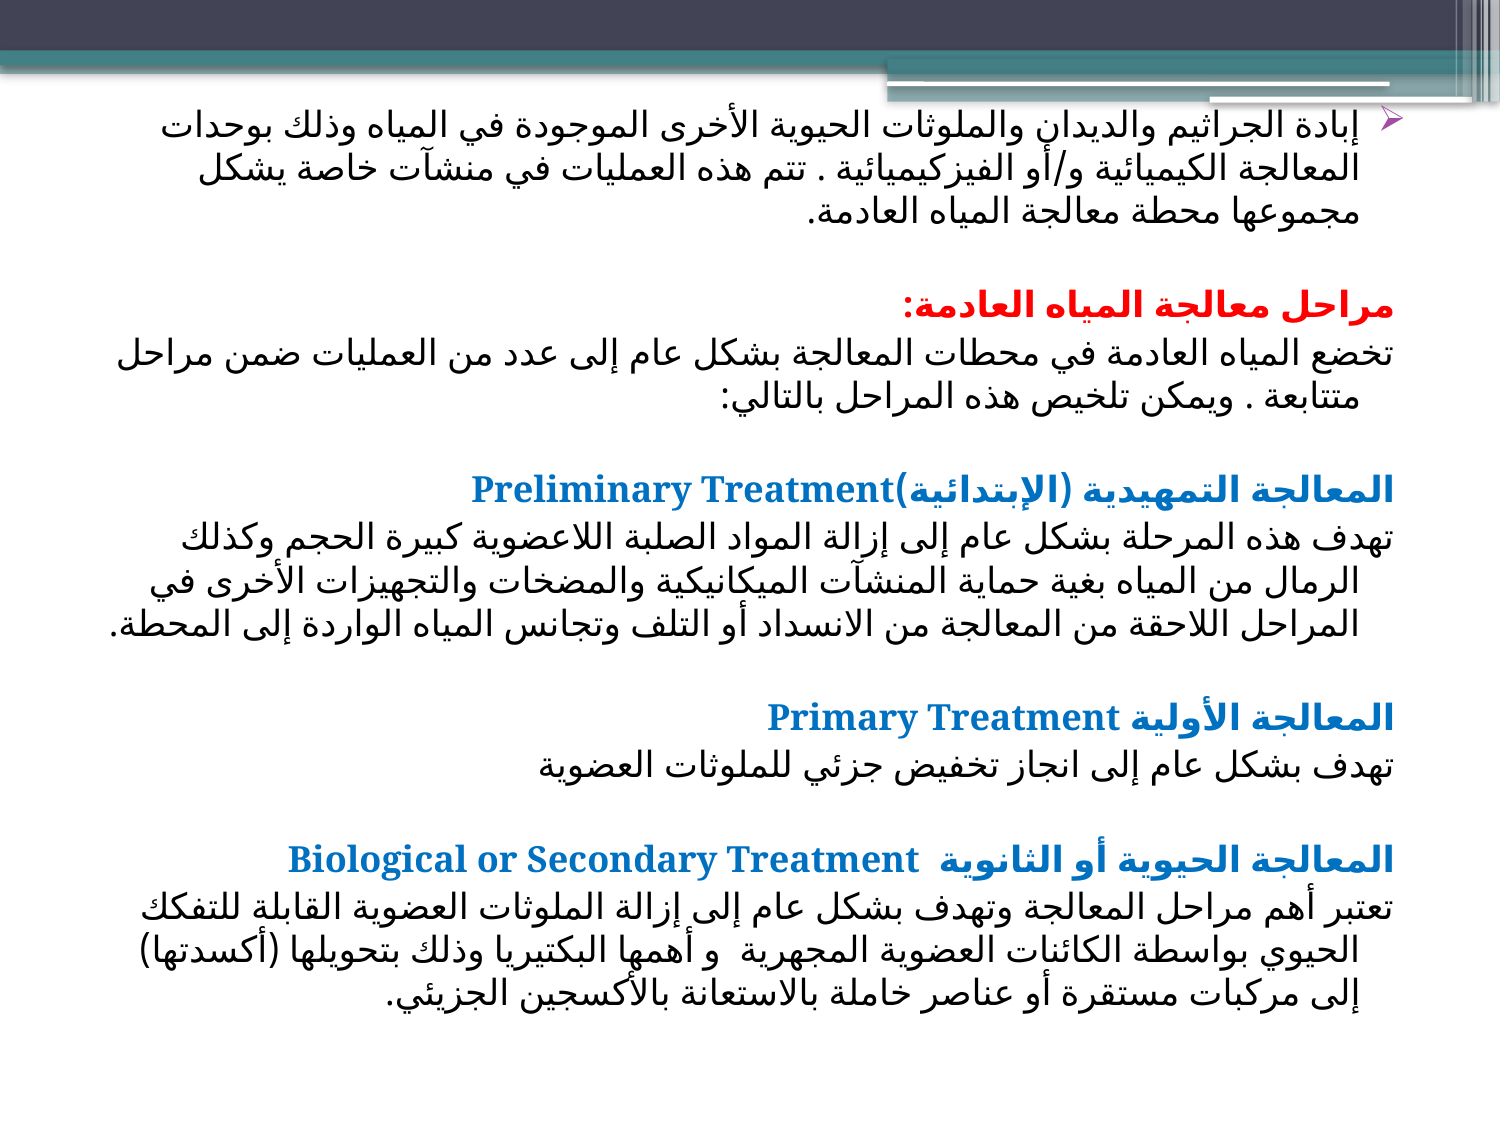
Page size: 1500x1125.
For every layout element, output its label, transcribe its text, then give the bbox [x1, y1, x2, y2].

list إبادة الجراثيم والديدان والملوثات الحيوية الأخرى الموجودة في المياه وذلك بوحدات المعالجة الكيميائية و/أو الفيزكيميائية . تتم هذه العمليات في منشآت خاصة يشكل مجموعها محطة معالجة المياه العادمة. مراحل معالجة المياه العادمة: تخضع المياه العادمة في محطات المعالجة بشكل عام إلى عدد من العمليات ضمن مراحل متتابعة . ويمكن تلخيص هذه المراحل بالتالي: المعالجة التمهيدية (الإبتدائية)Preliminary Treatment تهدف هذه المرحلة بشكل عام إلى إزالة المواد الصلبة اللاعضوية كبيرة الحجم وكذلك الرمال من المياه بغية حماية المنشآت الميكانيكية والمضخات والتجهيزات الأخرى في المراحل اللاحقة من المعالجة من الانسداد أو التلف وتجانس المياه الواردة إلى المحطة. المعالجة الأولية Primary Treatment تهدف بشكل عام إلى انجاز تخفيض جزئي للملوثات العضوية المعالجة الحيوية أو الثانوية Biological or Secondary Treatment تعتبر أهم مراحل المعالجة وتهدف بشكل عام إلى إزالة الملوثات العضوية القابلة للتفكك الحيوي بواسطة الكائنات العضوية المجهرية و أهمها البكتيريا وذلك بتحويلها (أكسدتها) إلى مركبات مستقرة أو عناصر خاملة بالاستعانة بالأكسجين الجزيئي. [75, 93, 1425, 1079]
